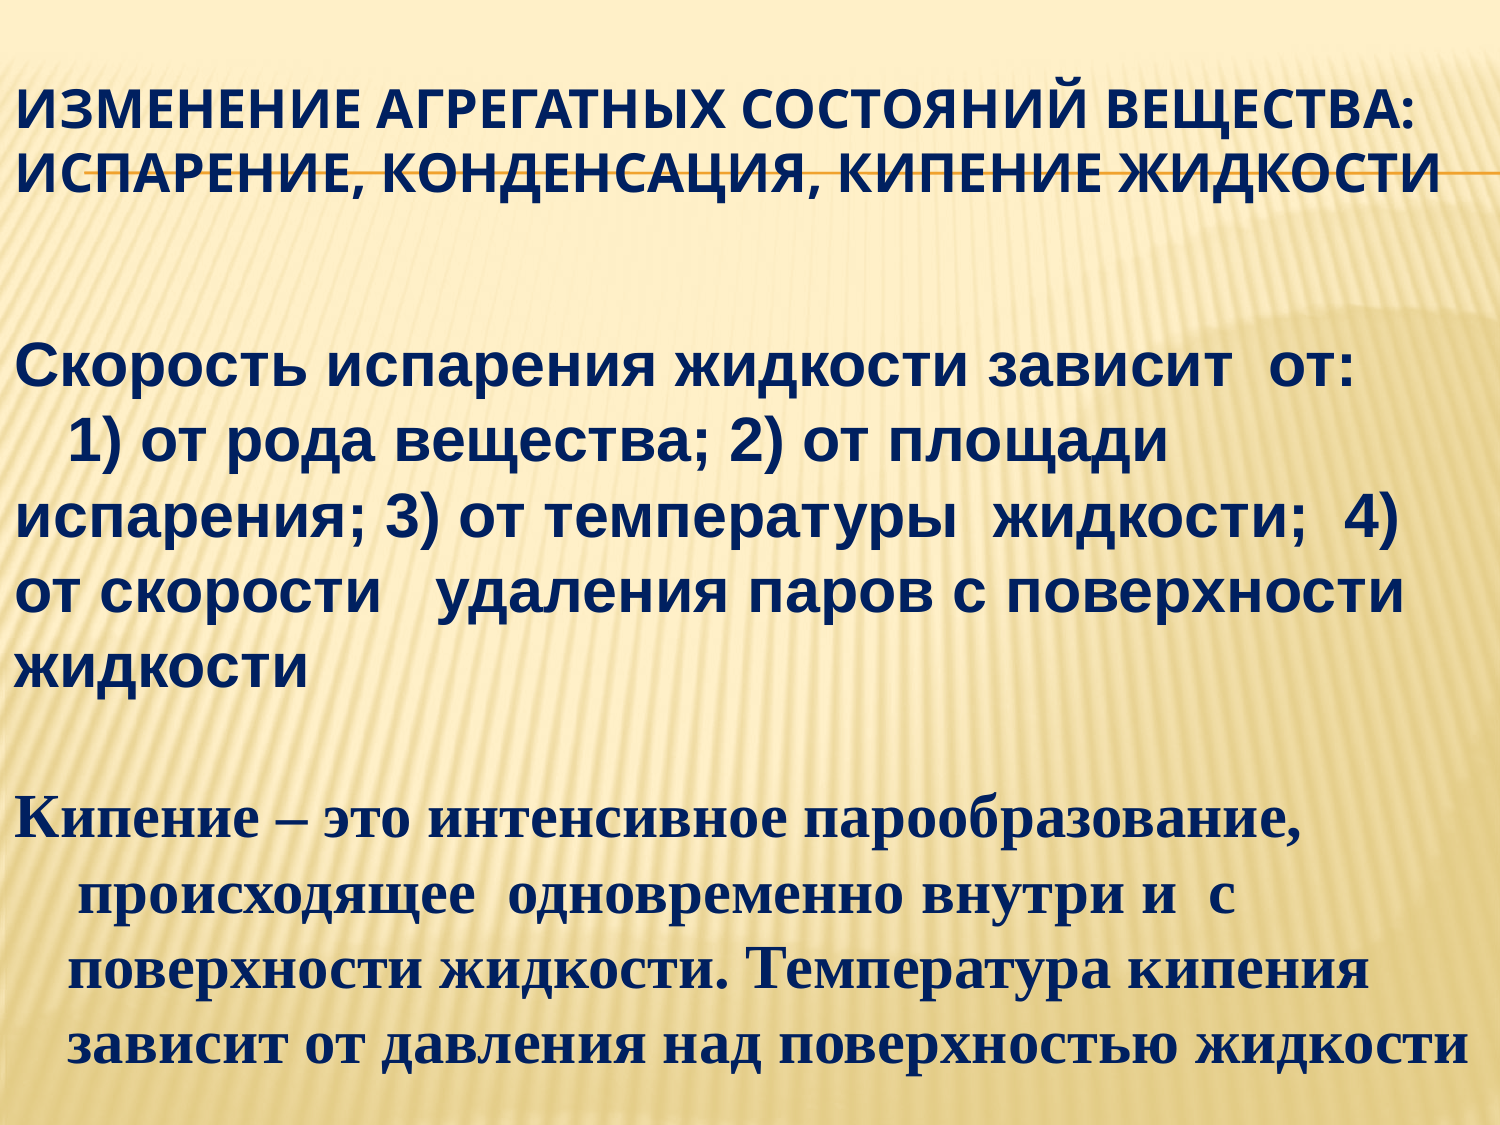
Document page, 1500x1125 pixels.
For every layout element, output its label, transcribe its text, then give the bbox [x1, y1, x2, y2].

title Изменение агрегатных состояний вещества: испарение, конденсация, кипение жидкости [0, 45, 1500, 233]
list Скорость испарения жидкости зависит от: 1) от рода вещества; 2) от площади испарения; 3) от температуры жидкости; 4) от скорости удаления паров с поверхности жидкости Кипение – это интенсивное парообразование, происходящее одновременно внутри и с поверхности жидкости. Температура кипения зависит от давления над поверхностью жидкости [0, 316, 1500, 1125]
